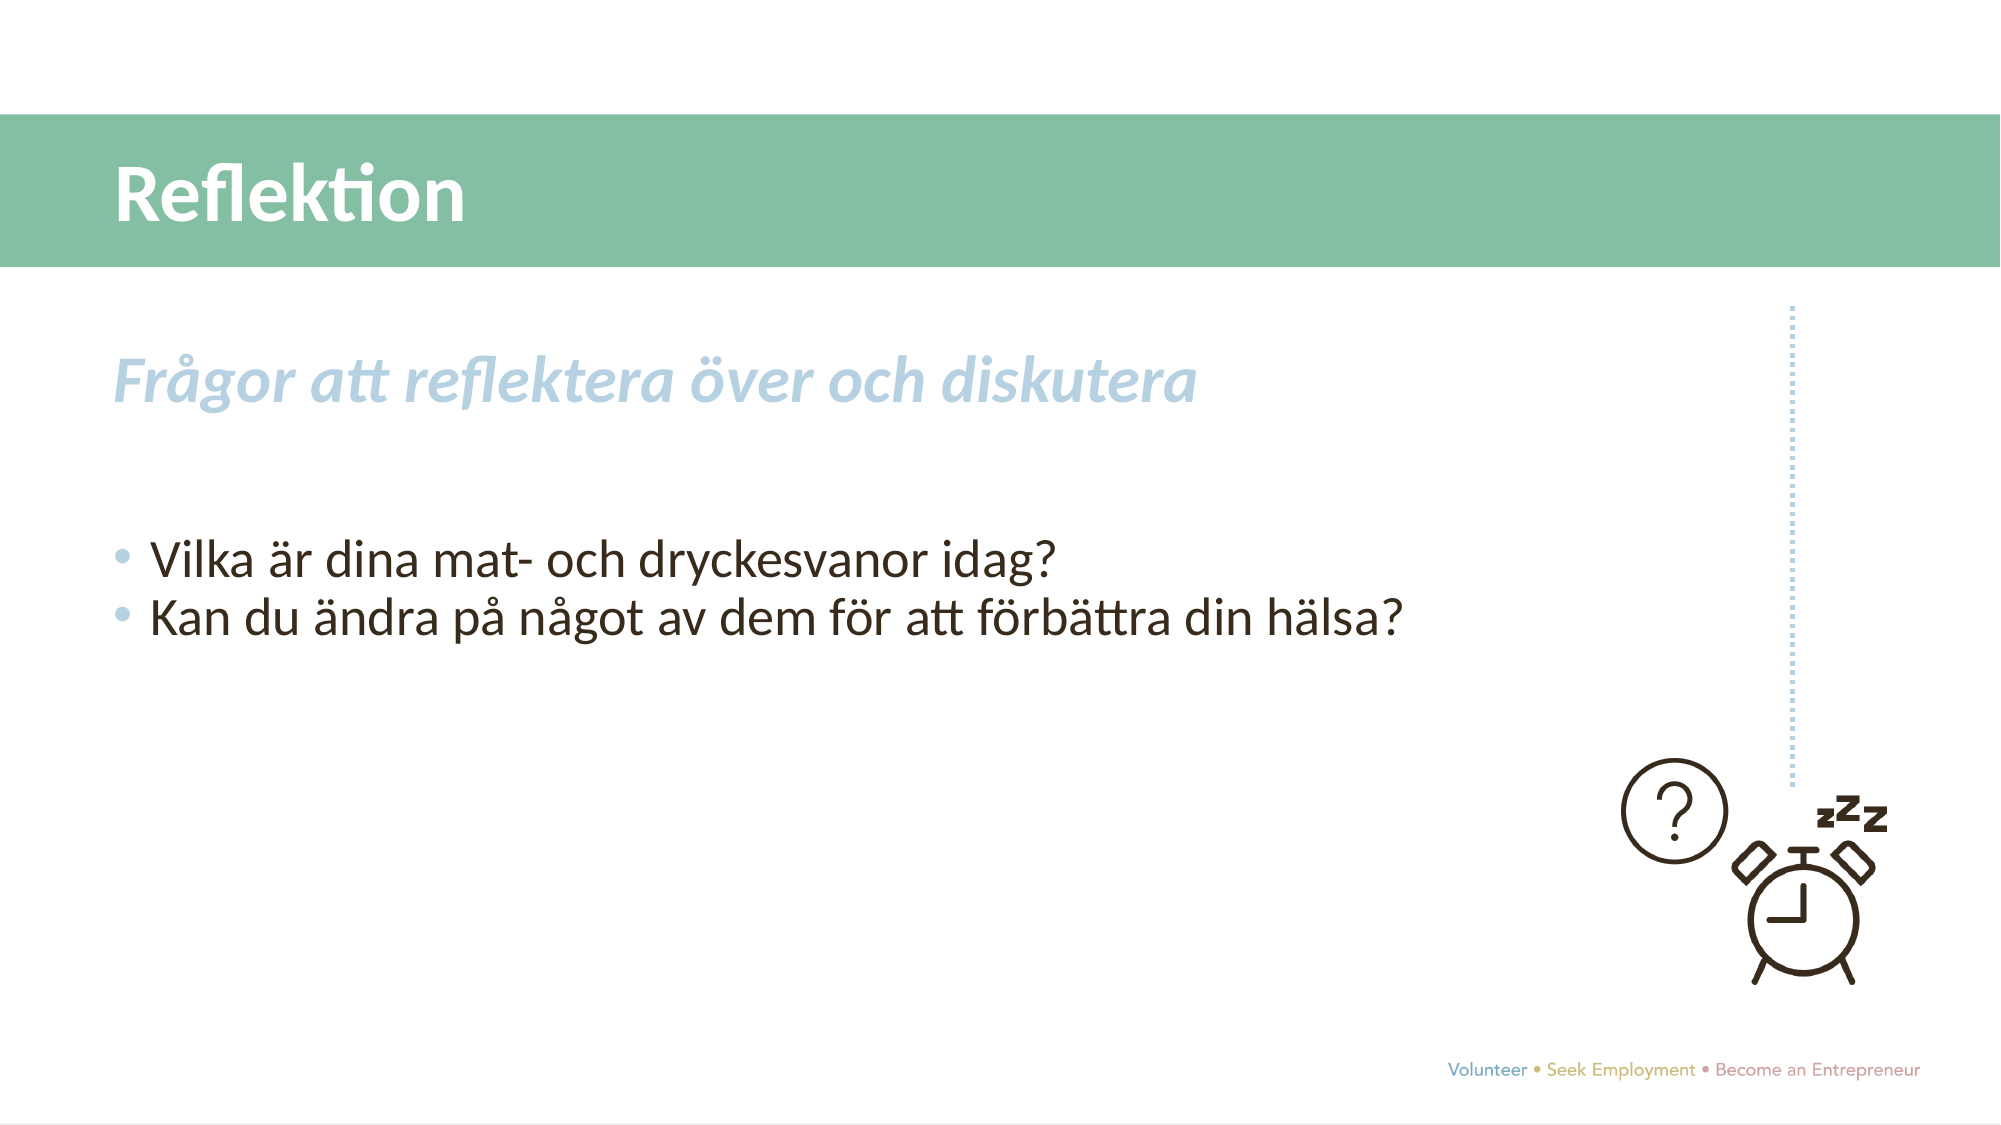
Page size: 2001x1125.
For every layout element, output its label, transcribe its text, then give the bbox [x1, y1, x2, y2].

picture [1418, 1046, 1971, 1103]
text_box Reflektion [99, 147, 1312, 290]
text_box Frågor att reflektera över och diskutera Vilka är dina mat- och dryckesvanor idag? Kan du ändra på något av dem för att förbättra din hälsa? [98, 350, 1442, 975]
text_box [0, 113, 2000, 268]
picture [1608, 745, 1909, 992]
